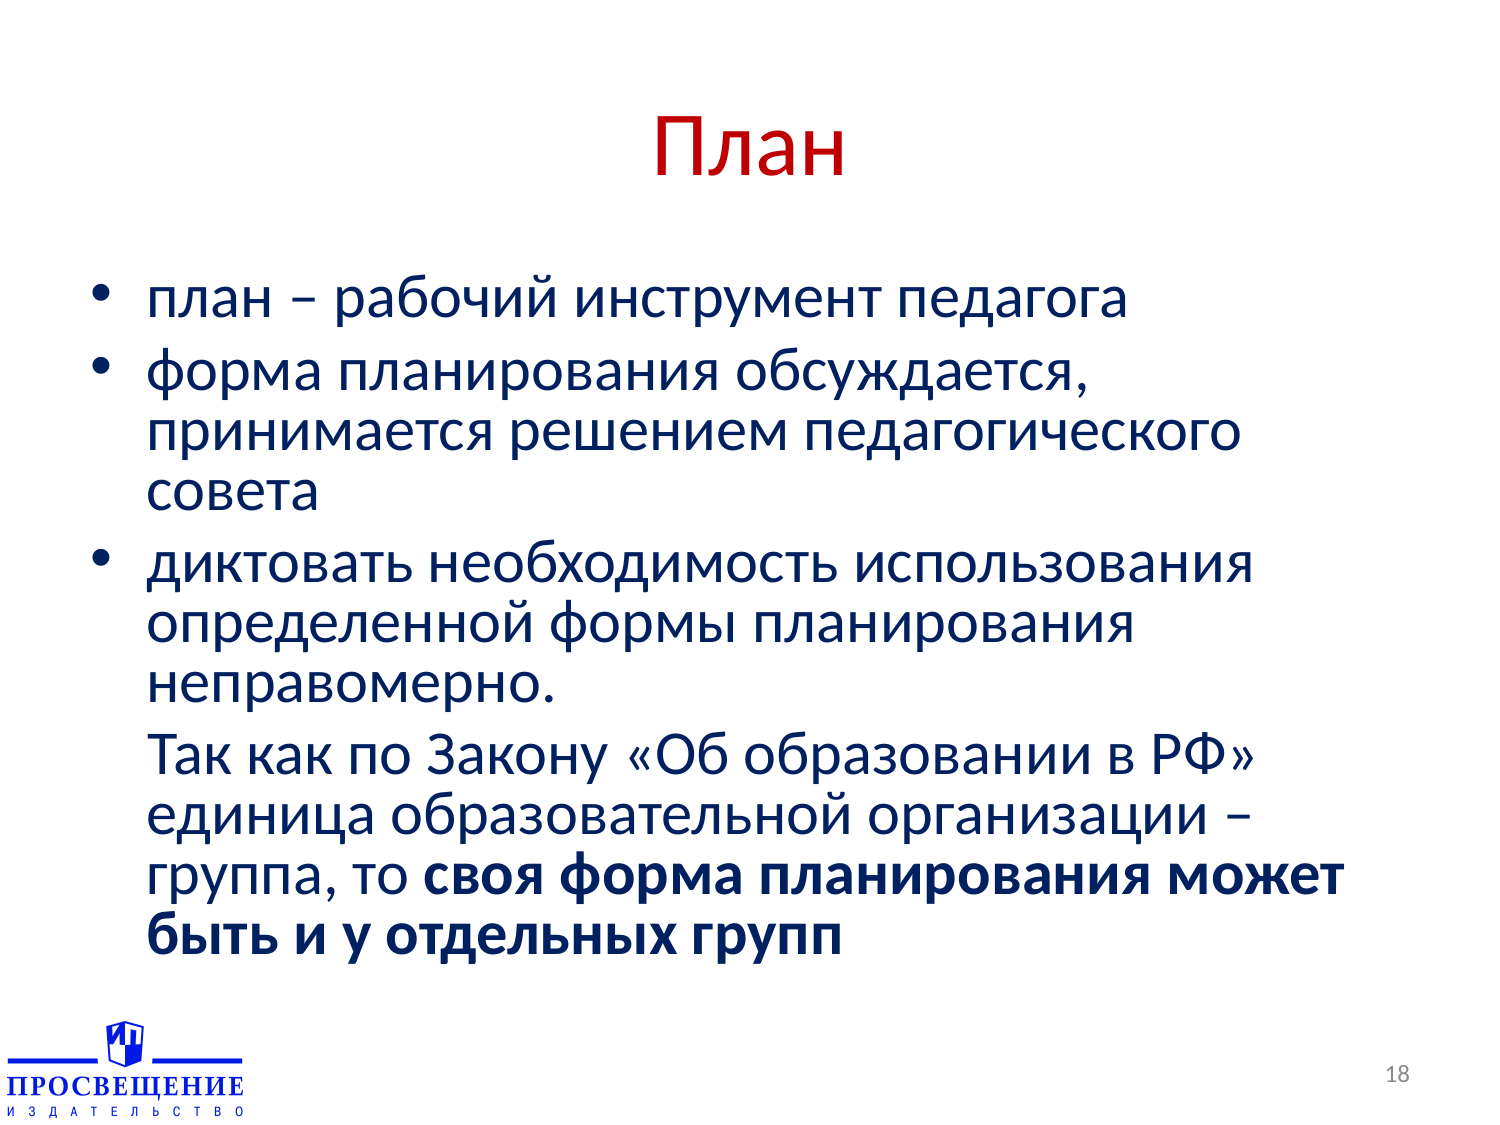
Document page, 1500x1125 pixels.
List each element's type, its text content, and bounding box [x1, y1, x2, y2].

title План [74, 44, 1426, 233]
slide_number 18 [1074, 1042, 1425, 1103]
list план – рабочий инструмент педагога форма планирования обсуждается, принимается решением педагогического совета диктовать необходимость использования определенной формы планирования неправомерно. Так как по Закону «Об образовании в РФ» единица образовательной организации – группа, то своя форма планирования может быть и у отдельных групп [74, 262, 1426, 1006]
picture [7, 1021, 243, 1118]
